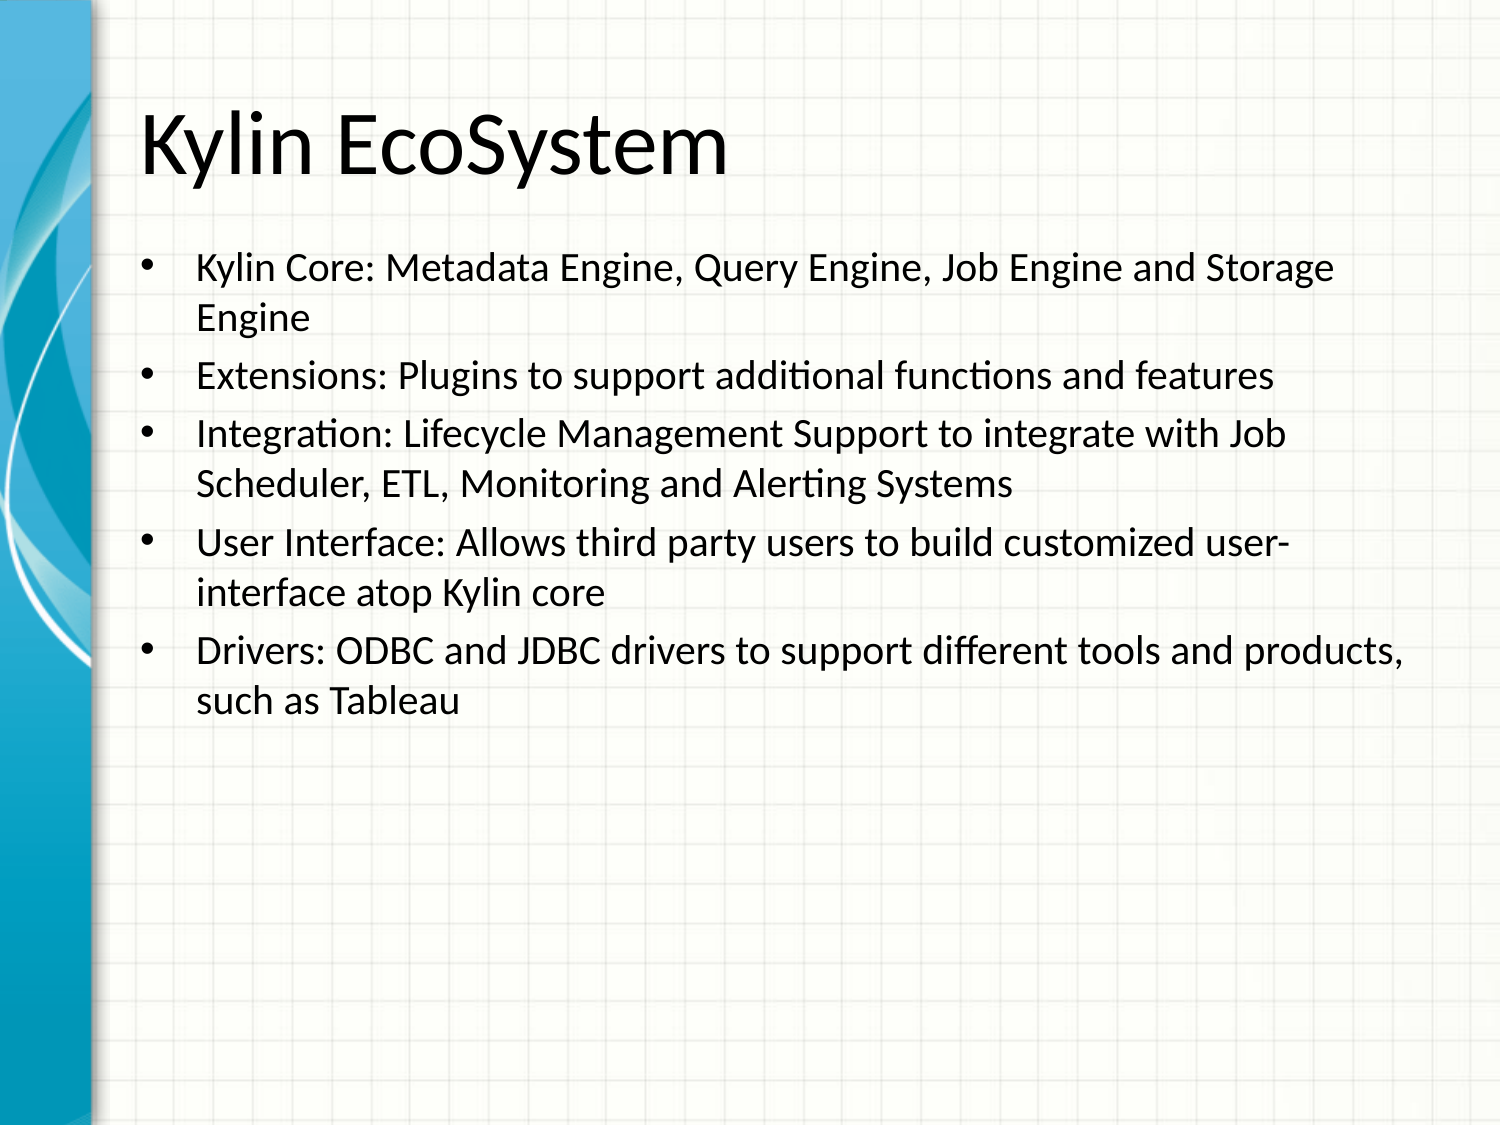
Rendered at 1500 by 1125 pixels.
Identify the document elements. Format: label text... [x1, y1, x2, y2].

title Kylin EcoSystem [125, 44, 1450, 231]
list Kylin Core: Metadata Engine, Query Engine, Job Engine and Storage Engine Extensions: Plugins to support additional functions and features Integration: Lifecycle Management Support to integrate with Job Scheduler, ETL, Monitoring and Alerting Systems User Interface: Allows third party users to build customized user-interface atop Kylin core Drivers: ODBC and JDBC drivers to support different tools and products, such as Tableau [125, 231, 1450, 995]
picture [0, 0, 1500, 1125]
